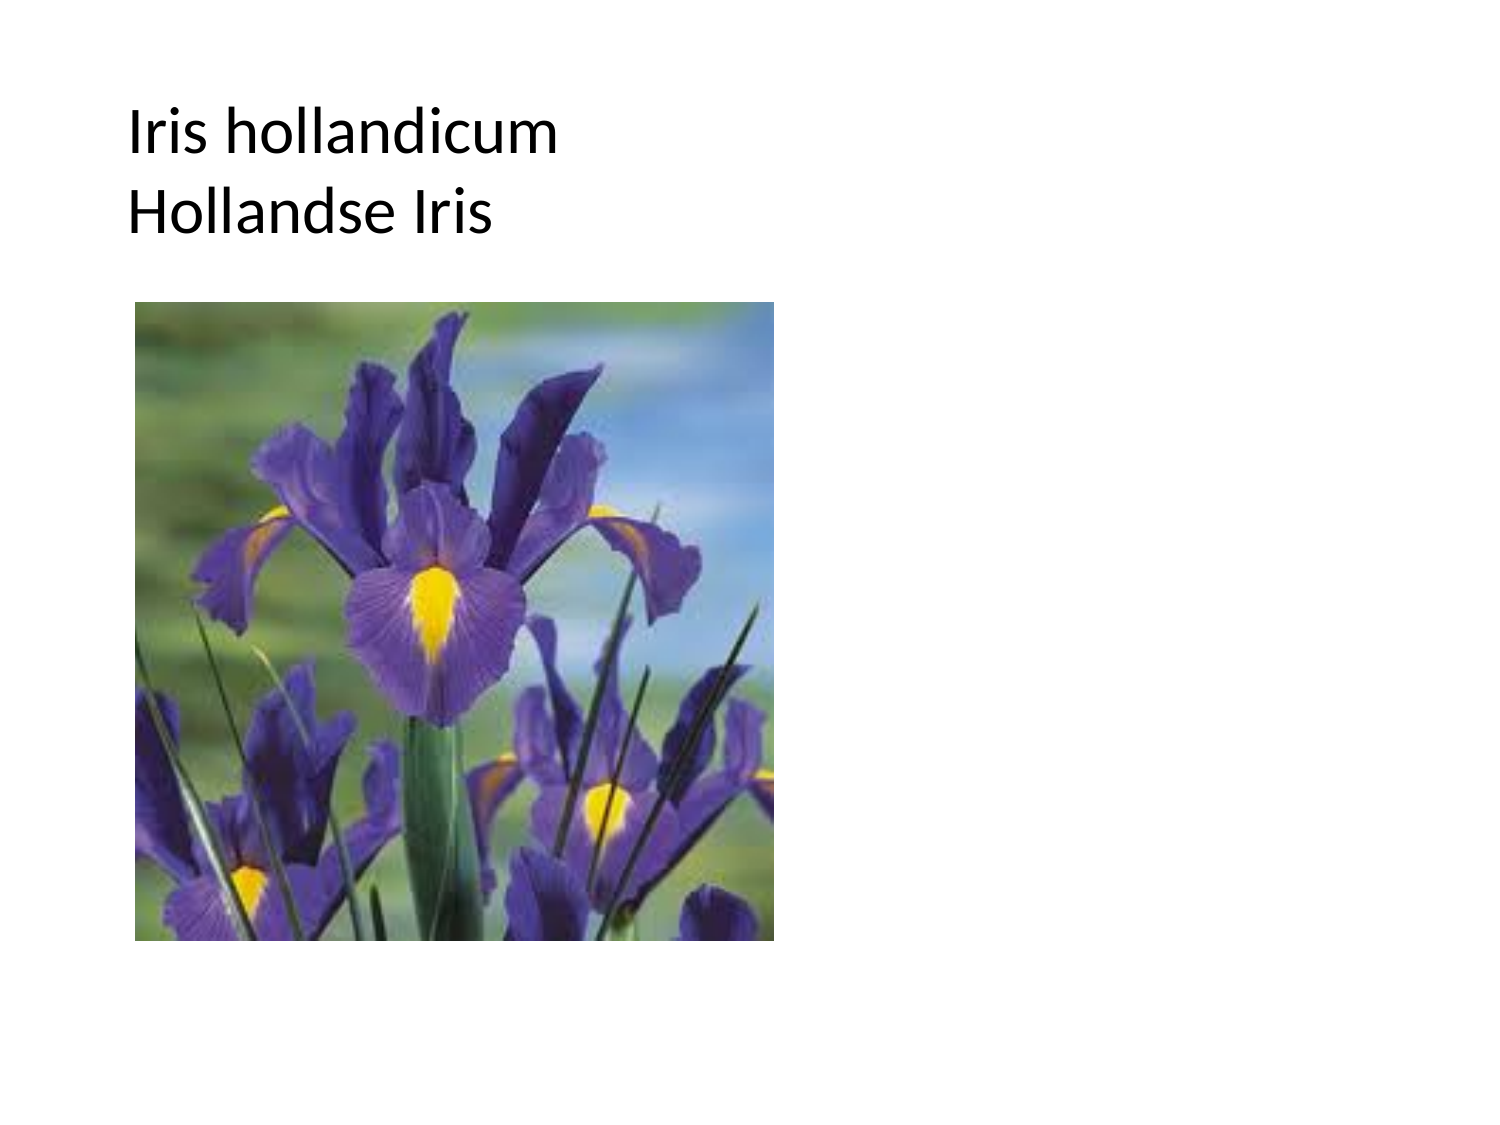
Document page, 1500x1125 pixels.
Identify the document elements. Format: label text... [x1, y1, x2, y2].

picture [135, 302, 774, 941]
title Iris hollandicum Hollandse Iris [112, 78, 1388, 256]
